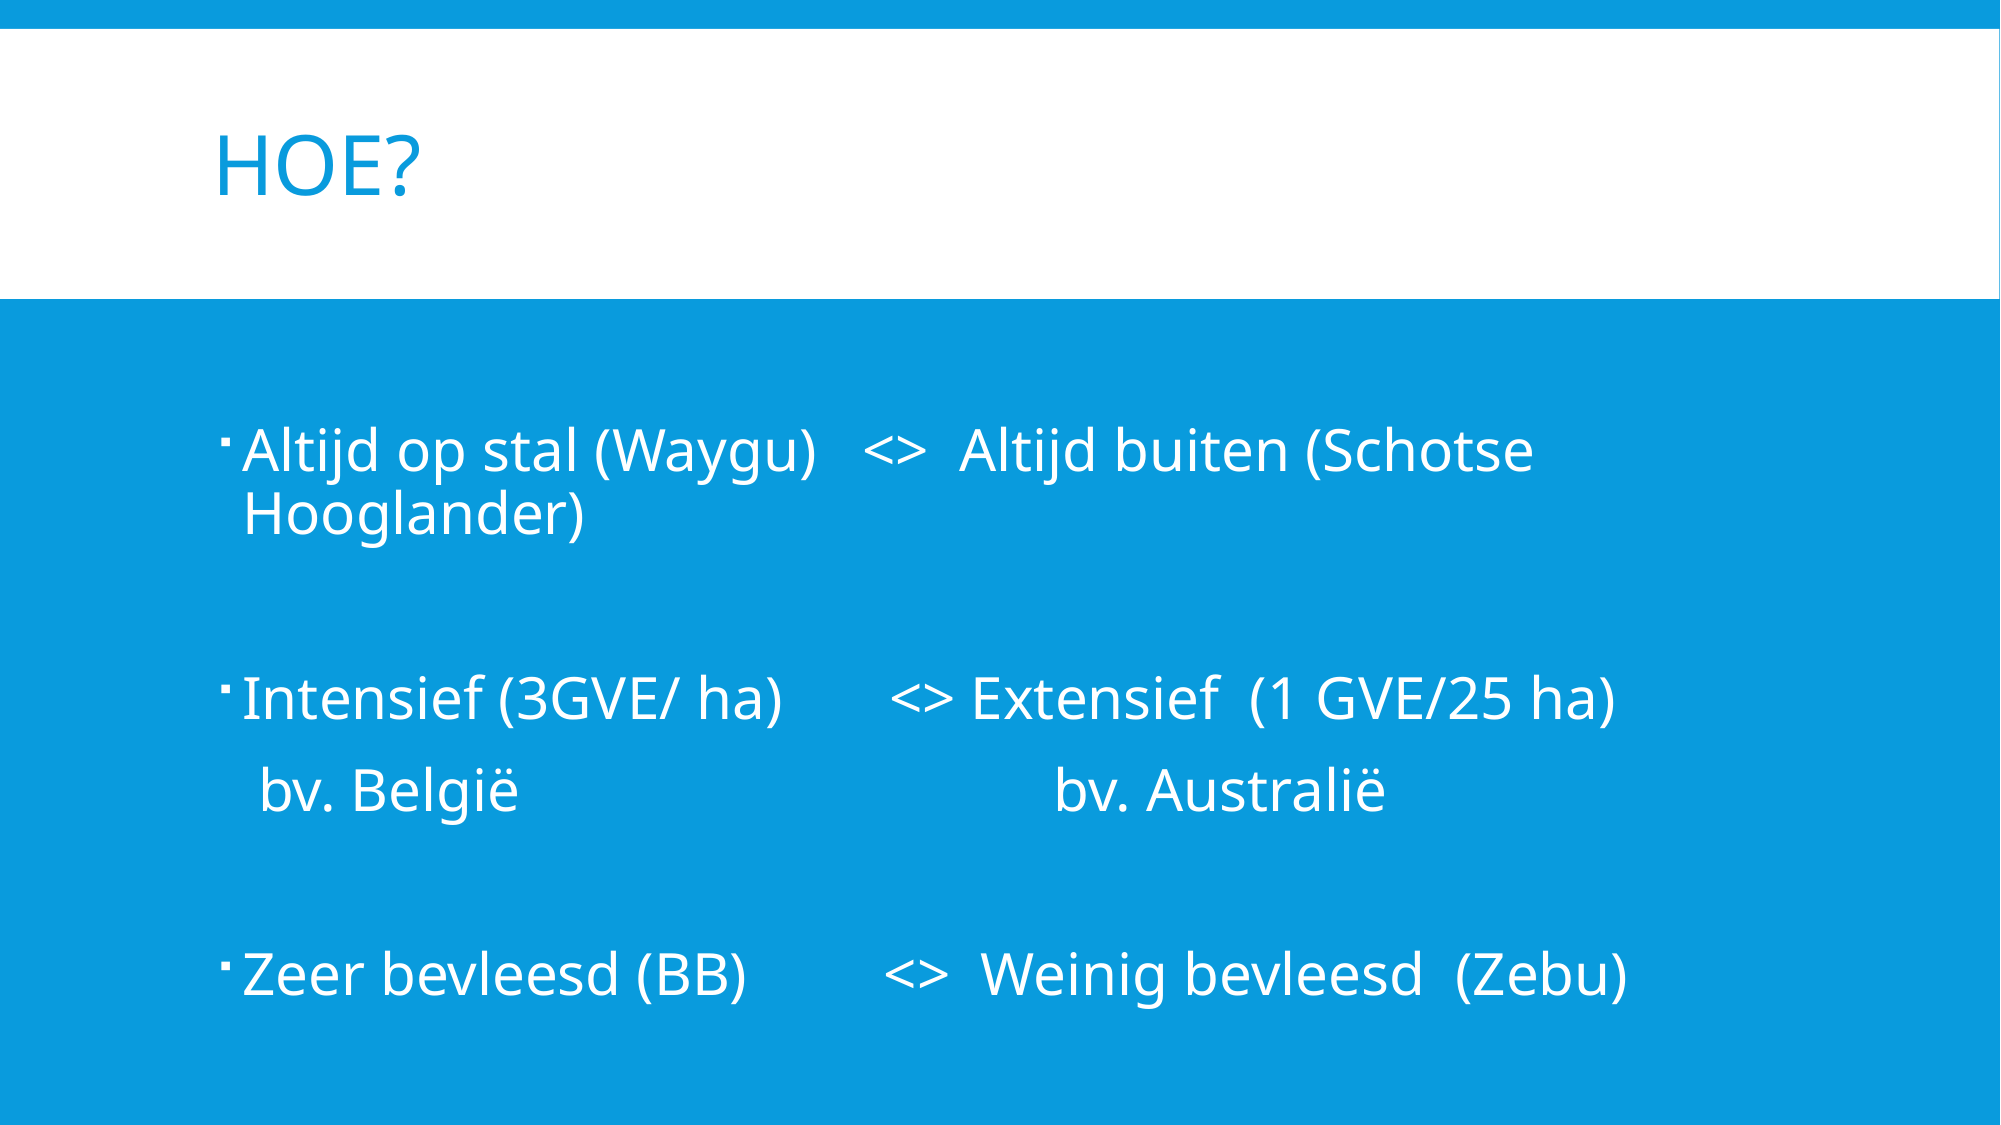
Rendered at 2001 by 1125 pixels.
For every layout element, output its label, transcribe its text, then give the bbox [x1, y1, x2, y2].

title Hoe? [197, 46, 1803, 295]
list Altijd op stal (Waygu) <> Altijd buiten (Schotse Hooglander) Intensief (3GVE/ ha) <> Extensief (1 GVE/25 ha) bv. België bv. Australië Zeer bevleesd (BB) <> Weinig bevleesd (Zebu) [197, 329, 1803, 1020]
